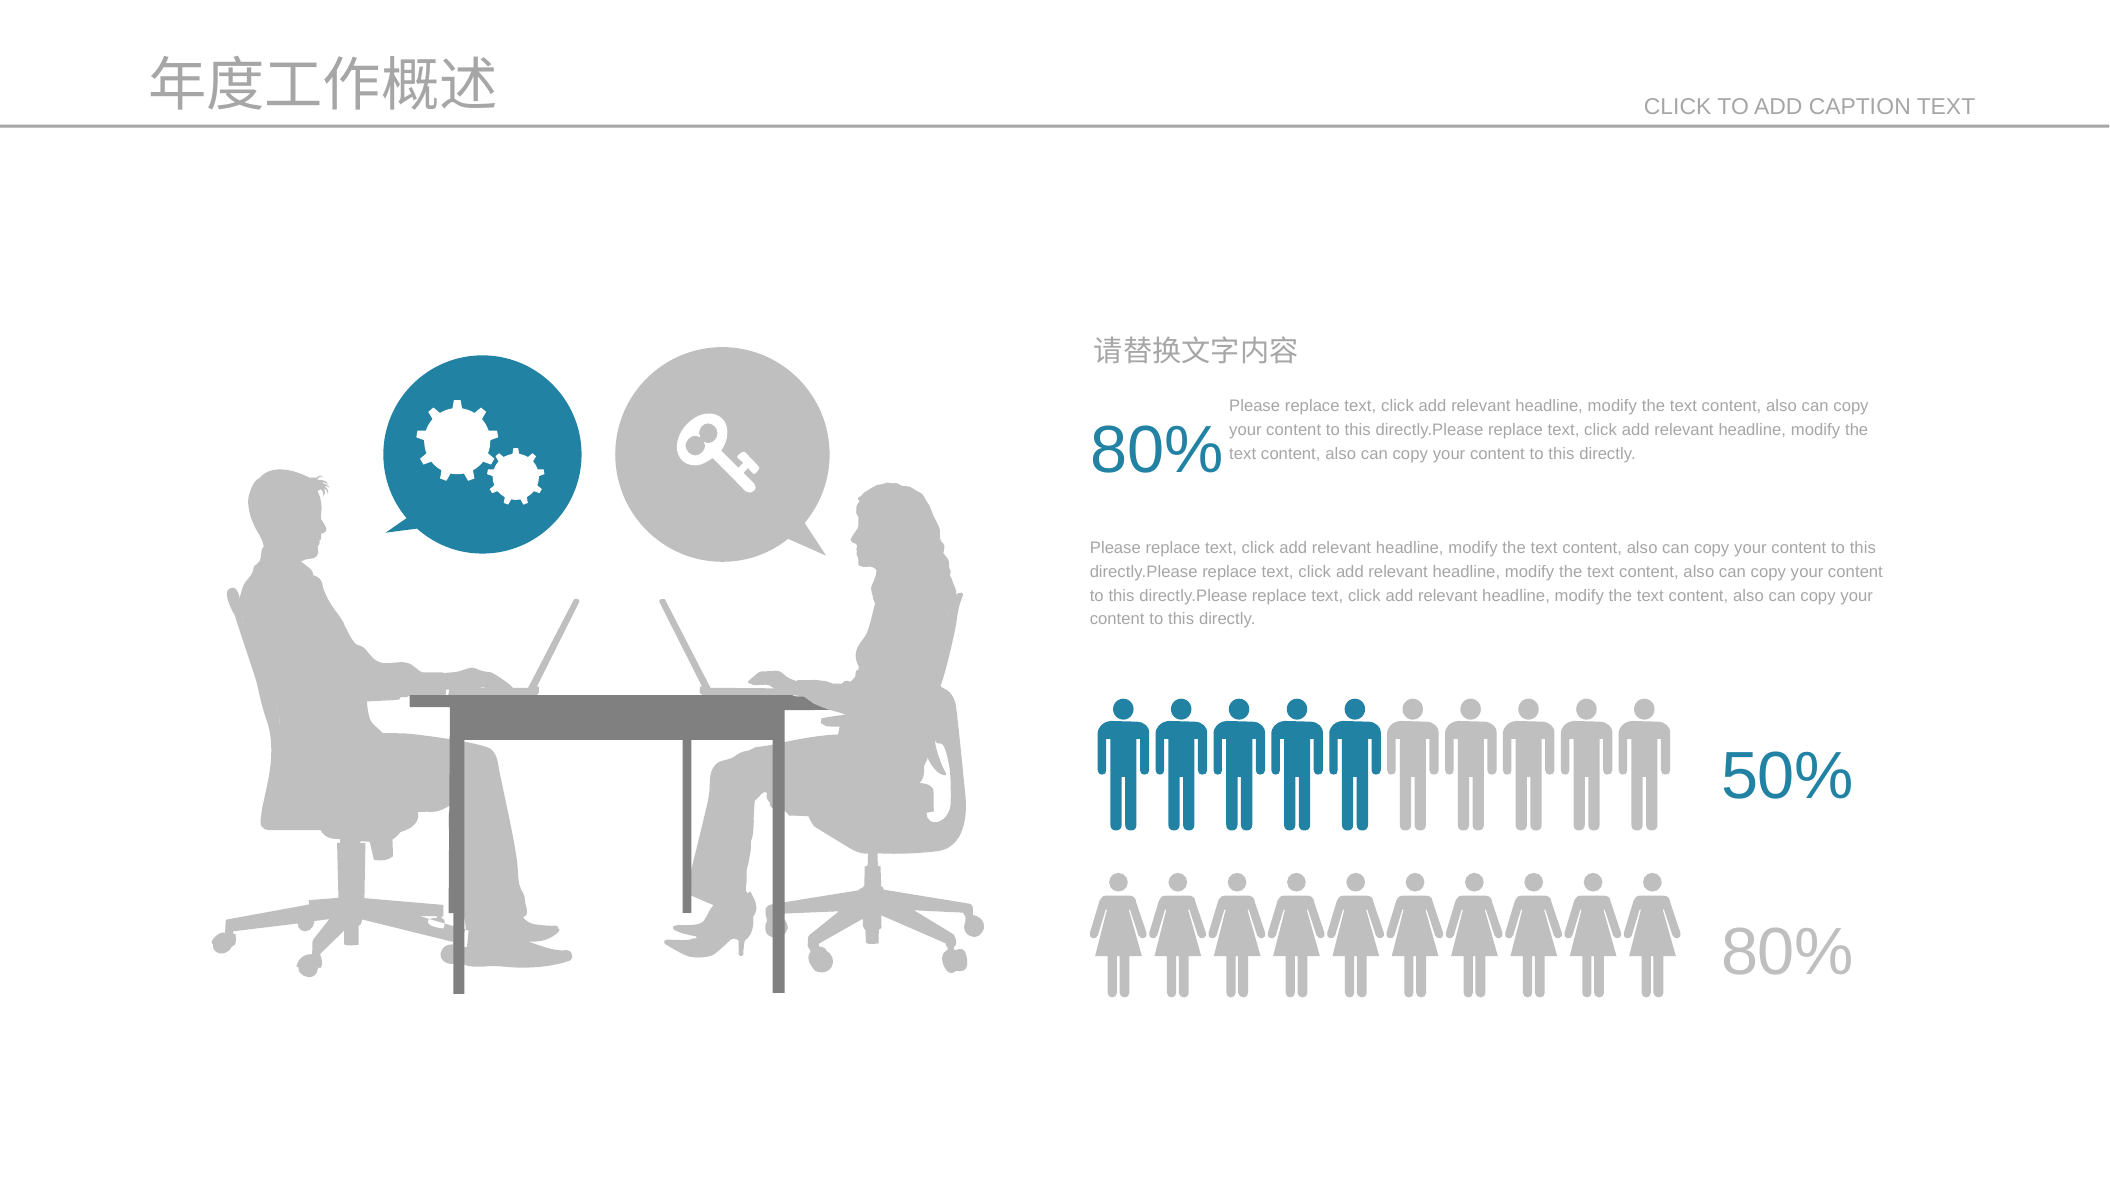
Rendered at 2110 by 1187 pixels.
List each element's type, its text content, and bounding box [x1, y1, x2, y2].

text_box 请替换文字内容 [1093, 325, 1450, 367]
text_box CLICK TO ADD CAPTION TEXT [1596, 91, 1976, 119]
text_box 80% [1721, 891, 1855, 988]
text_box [1089, 872, 1682, 998]
text_box [0, 124, 2110, 129]
text_box Please replace text, click add relevant headline, modify the text content, also can copy your content to this directly.Please replace text, click add relevant headline, modify the text content, also can copy your content to this directly. [1229, 391, 1896, 464]
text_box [210, 347, 985, 994]
text_box 年度工作概述 [148, 47, 528, 118]
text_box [1097, 698, 1671, 831]
text_box Please replace text, click add relevant headline, modify the text content, also can copy your content to this directly.Please replace text, click add relevant headline, modify the text content, also can copy your content to this directly.Please replace text, click add relevant headline, modify the text content, also can copy your content to this directly. [1089, 532, 1896, 629]
text_box 50% [1721, 716, 1855, 813]
text_box 80% [1090, 389, 1224, 486]
